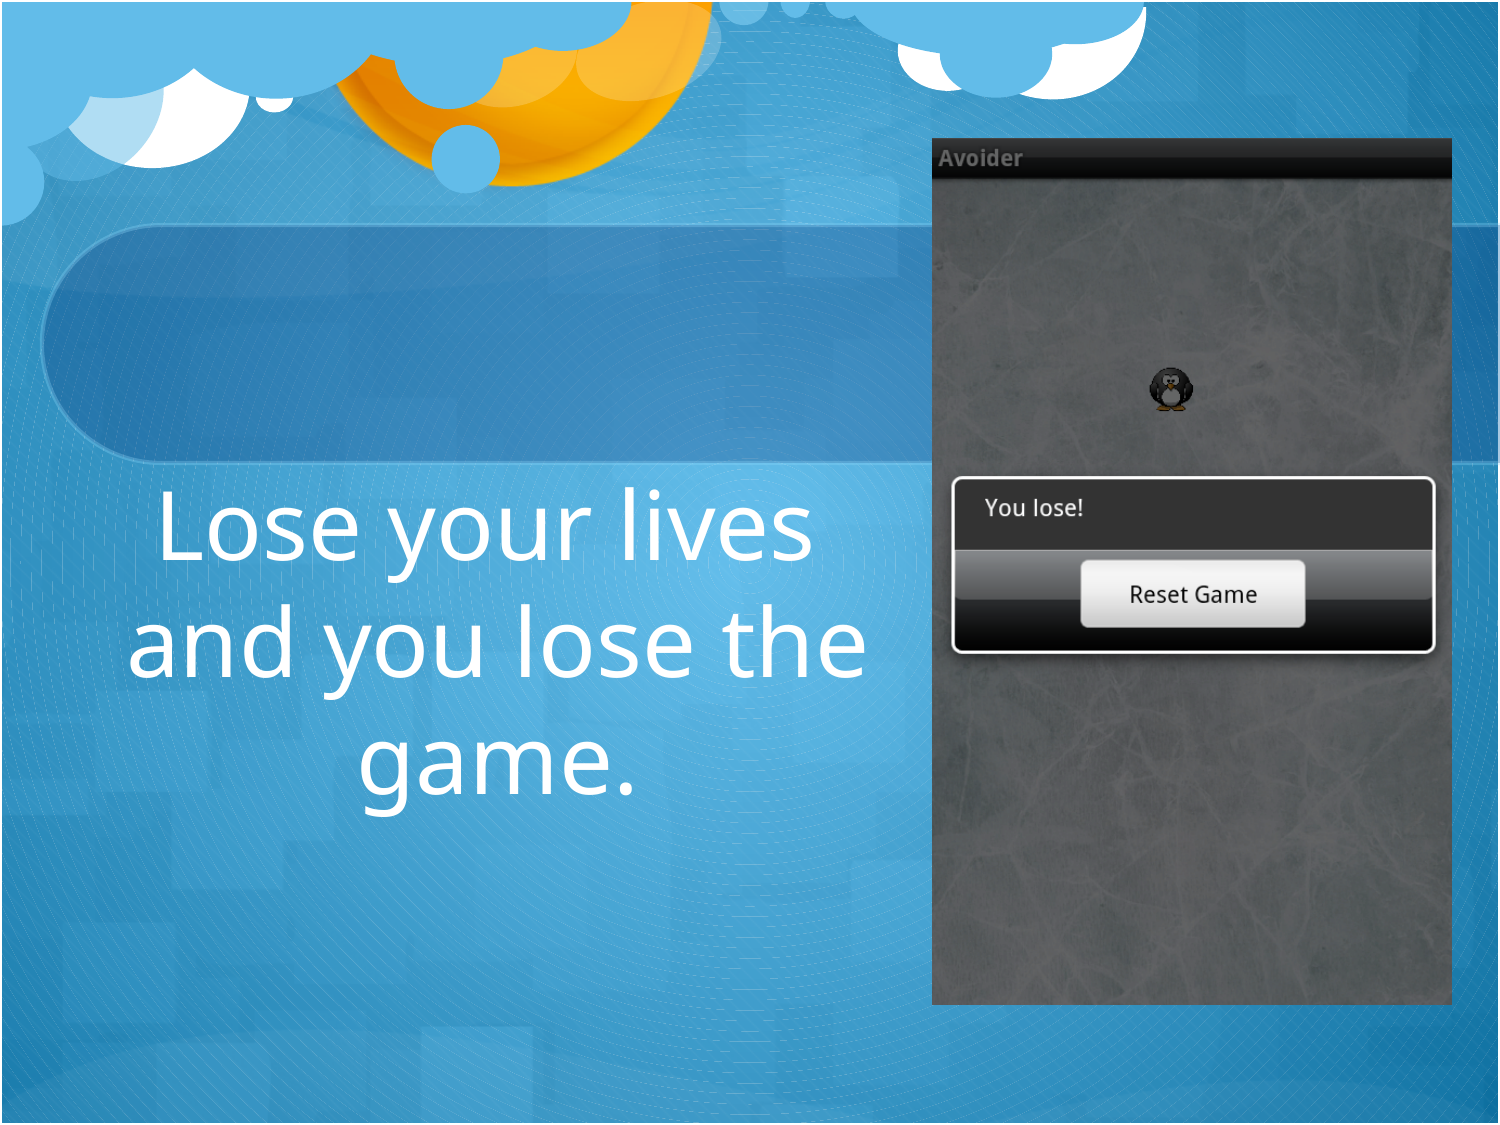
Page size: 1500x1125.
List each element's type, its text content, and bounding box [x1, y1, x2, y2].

picture [2, 2, 1498, 1123]
title Lose your lives and you lose the game. [63, 368, 928, 908]
